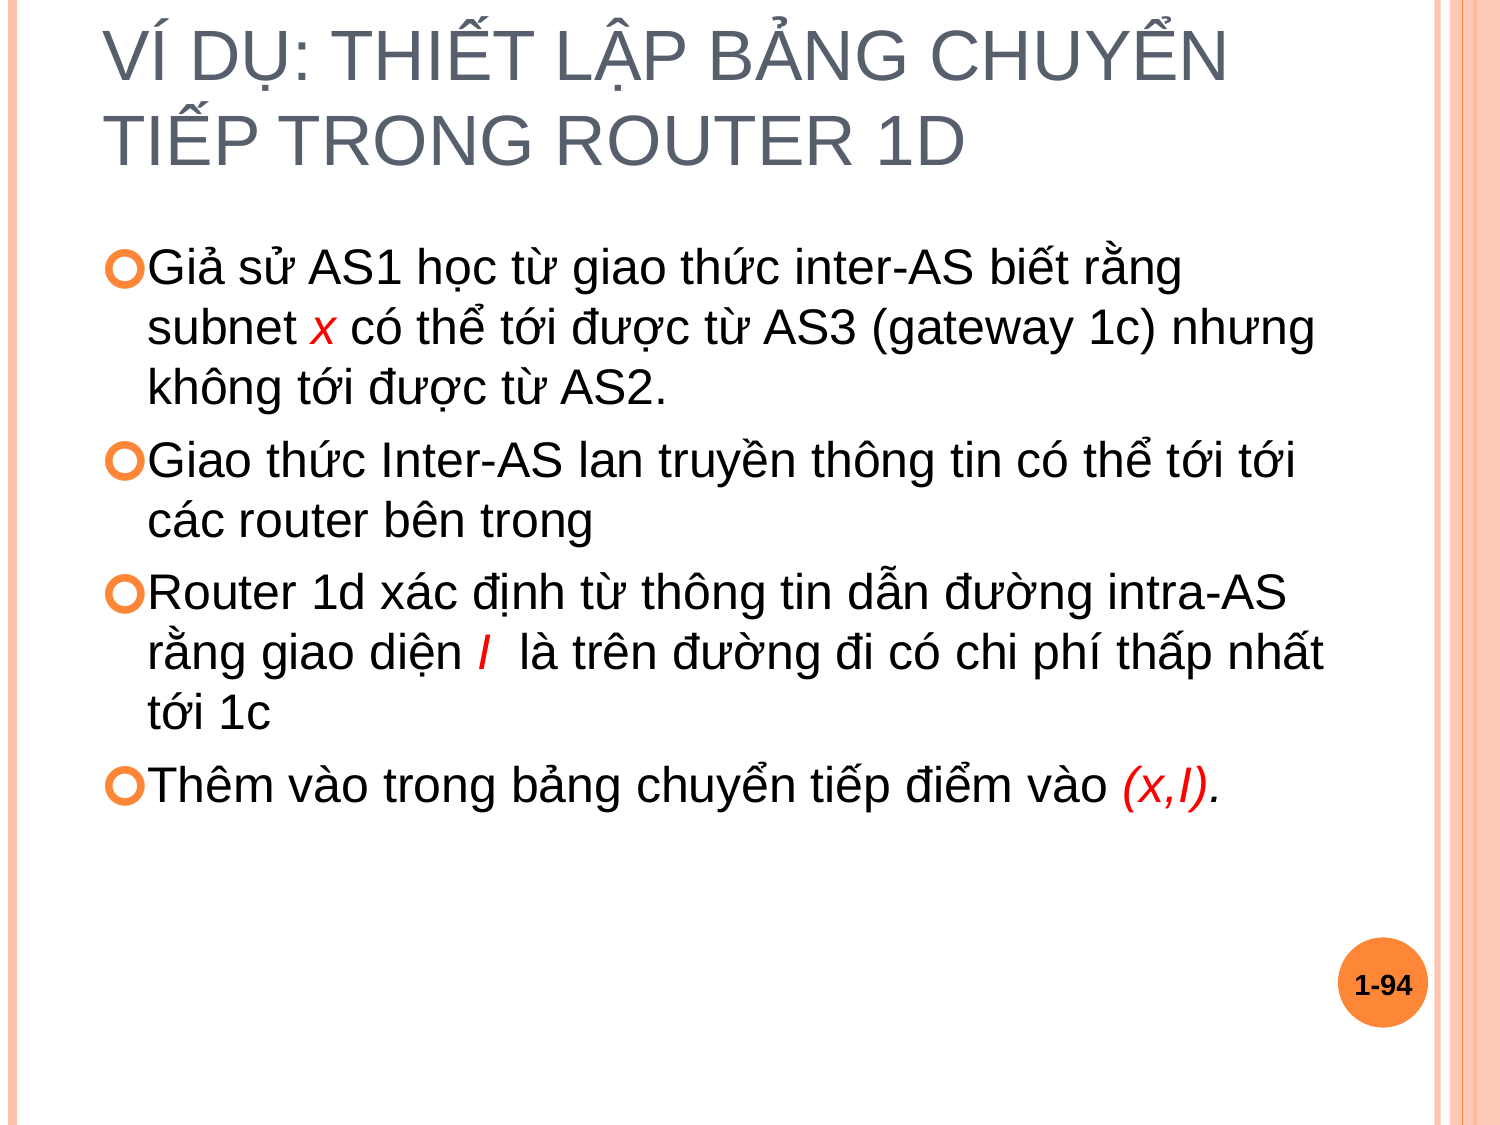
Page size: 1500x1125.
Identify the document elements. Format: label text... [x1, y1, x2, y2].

title Ví dụ: Thiết lập bảng chuyển tiếp trong router 1d [87, 0, 1363, 188]
slide_number 1-‹#› [1333, 940, 1434, 1026]
list Giả sử AS1 học từ giao thức inter-AS biết rằng subnet x có thể tới được từ AS3 (gateway 1c) nhưng không tới được từ AS2. Giao thức Inter-AS lan truyền thông tin có thể tới tới các router bên trong Router 1d xác định từ thông tin dẫn đường intra-AS rằng giao diện I là trên đường đi có chi phí thấp nhất tới 1c Thêm vào trong bảng chuyển tiếp điểm vào (x,I). [87, 227, 1363, 1025]
